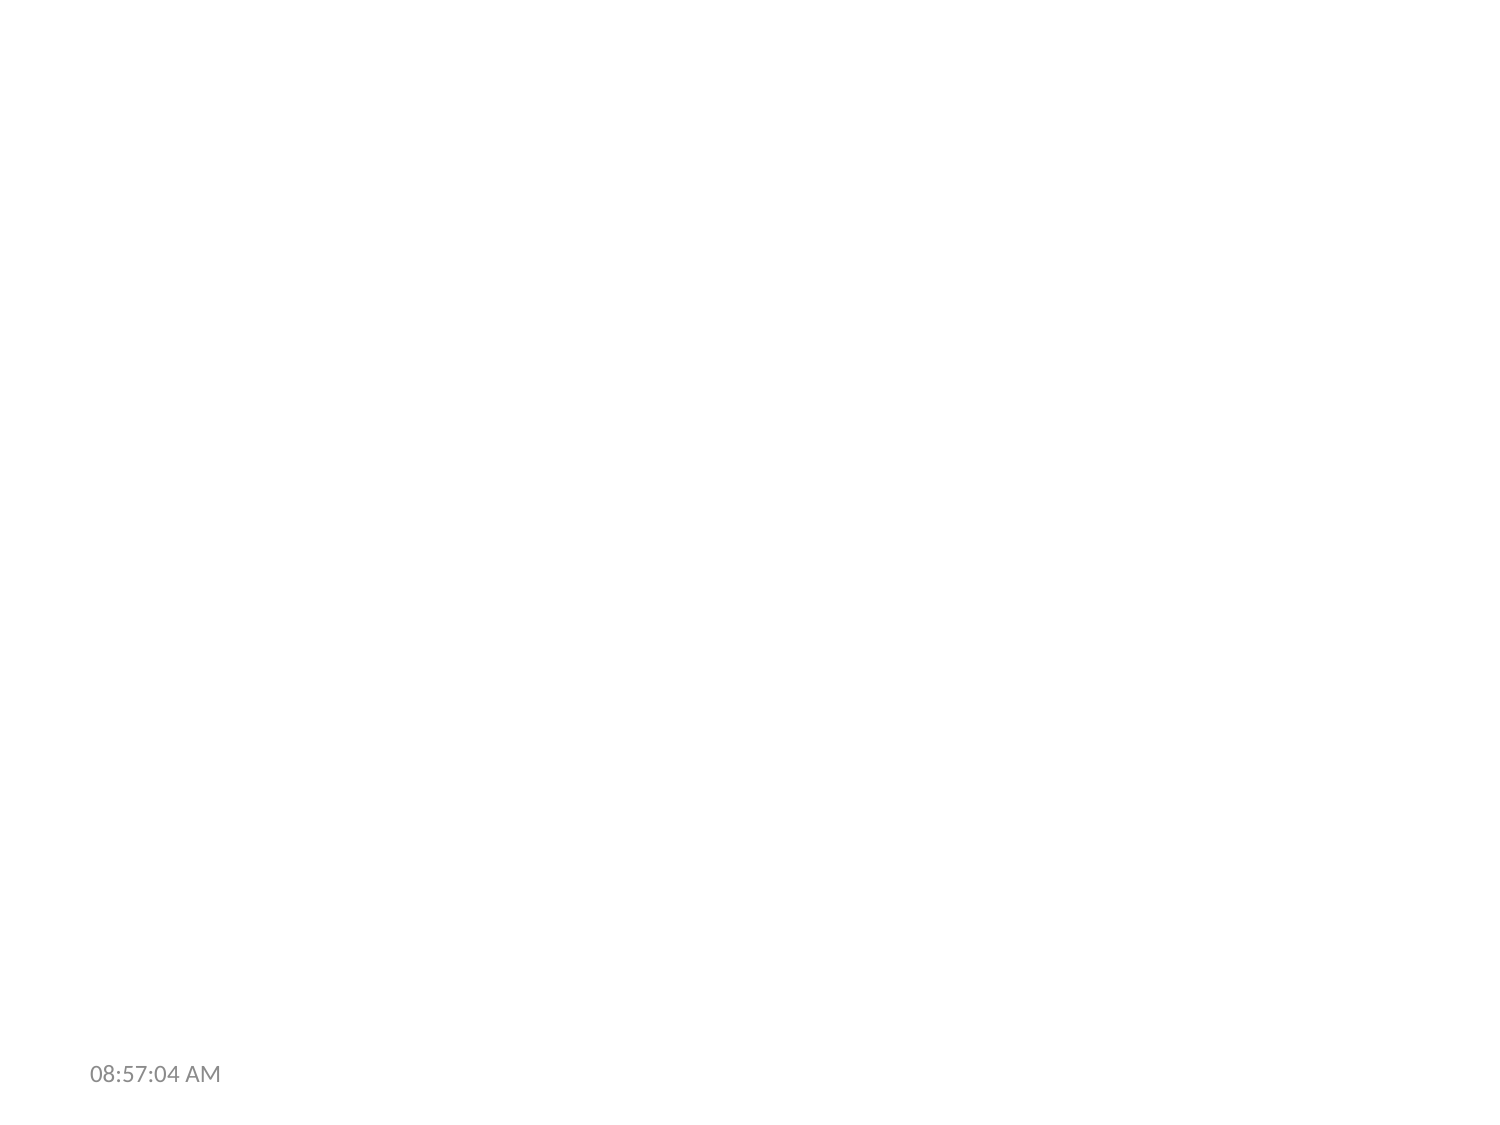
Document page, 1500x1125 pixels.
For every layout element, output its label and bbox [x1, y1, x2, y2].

slide_number [75, 1042, 425, 1103]
